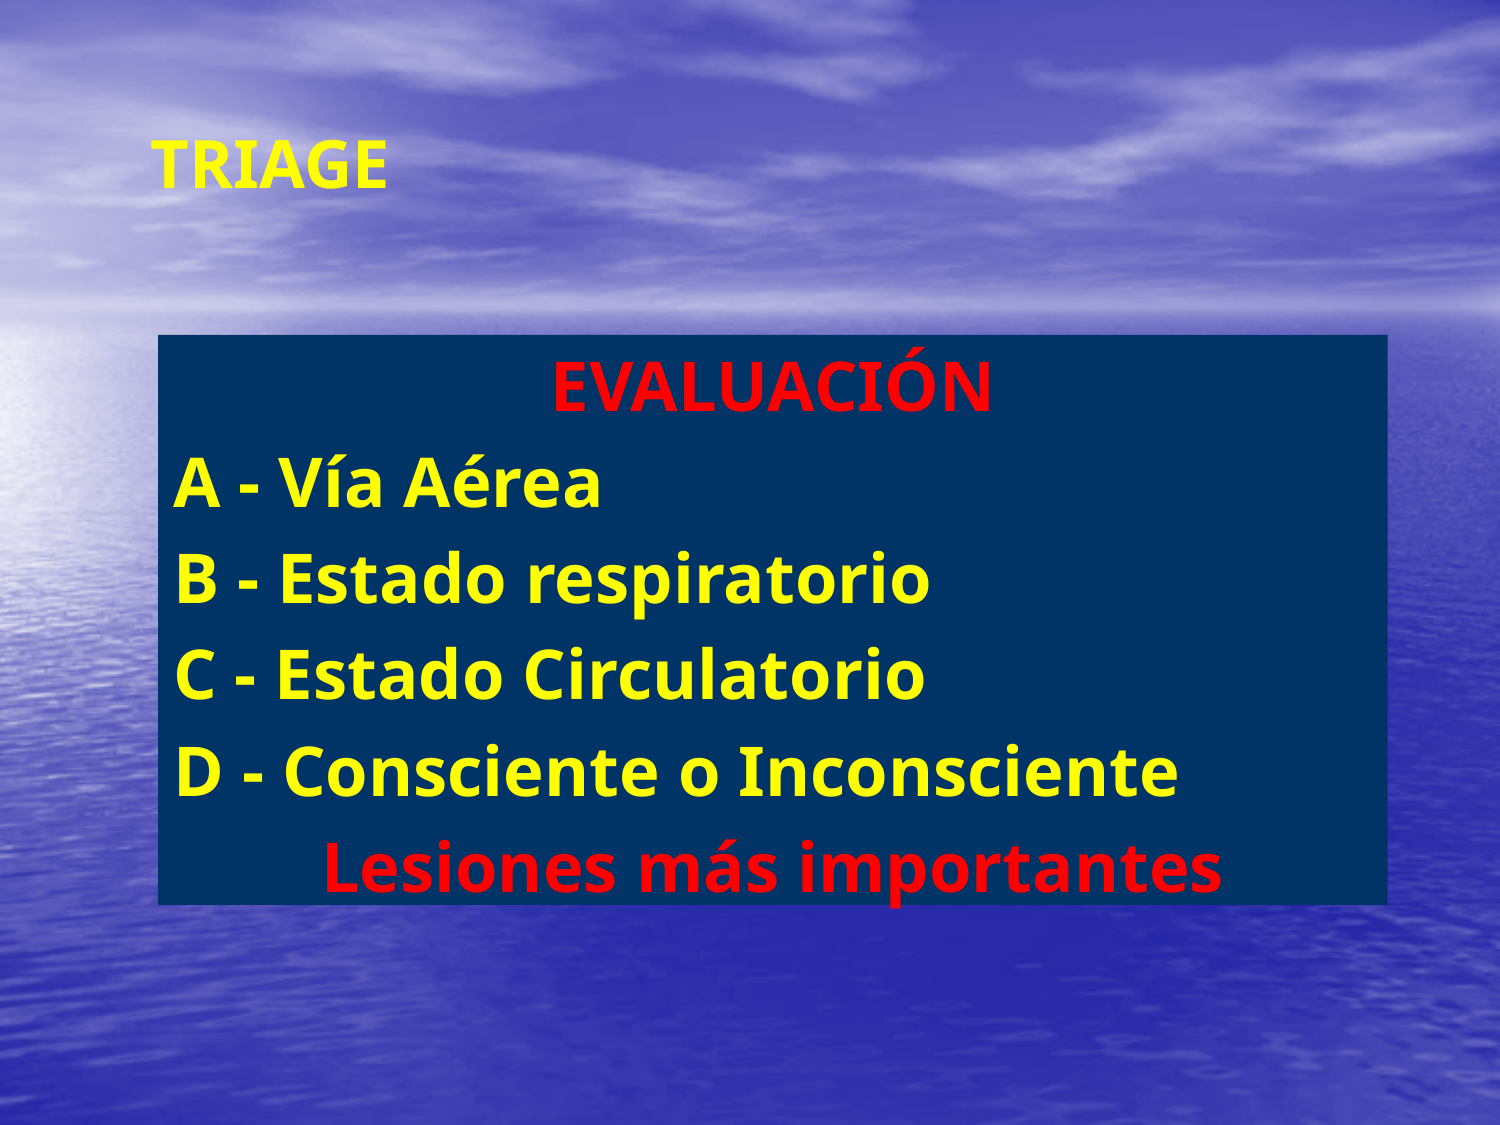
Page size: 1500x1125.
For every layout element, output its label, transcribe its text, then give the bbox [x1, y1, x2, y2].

list EVALUACIÓN A - Vía Aérea B - Estado respiratorio C - Estado Circulatorio D - Consciente o Inconsciente Lesiones más importantes [157, 334, 1389, 906]
title TRIAGE [135, 47, 1365, 276]
